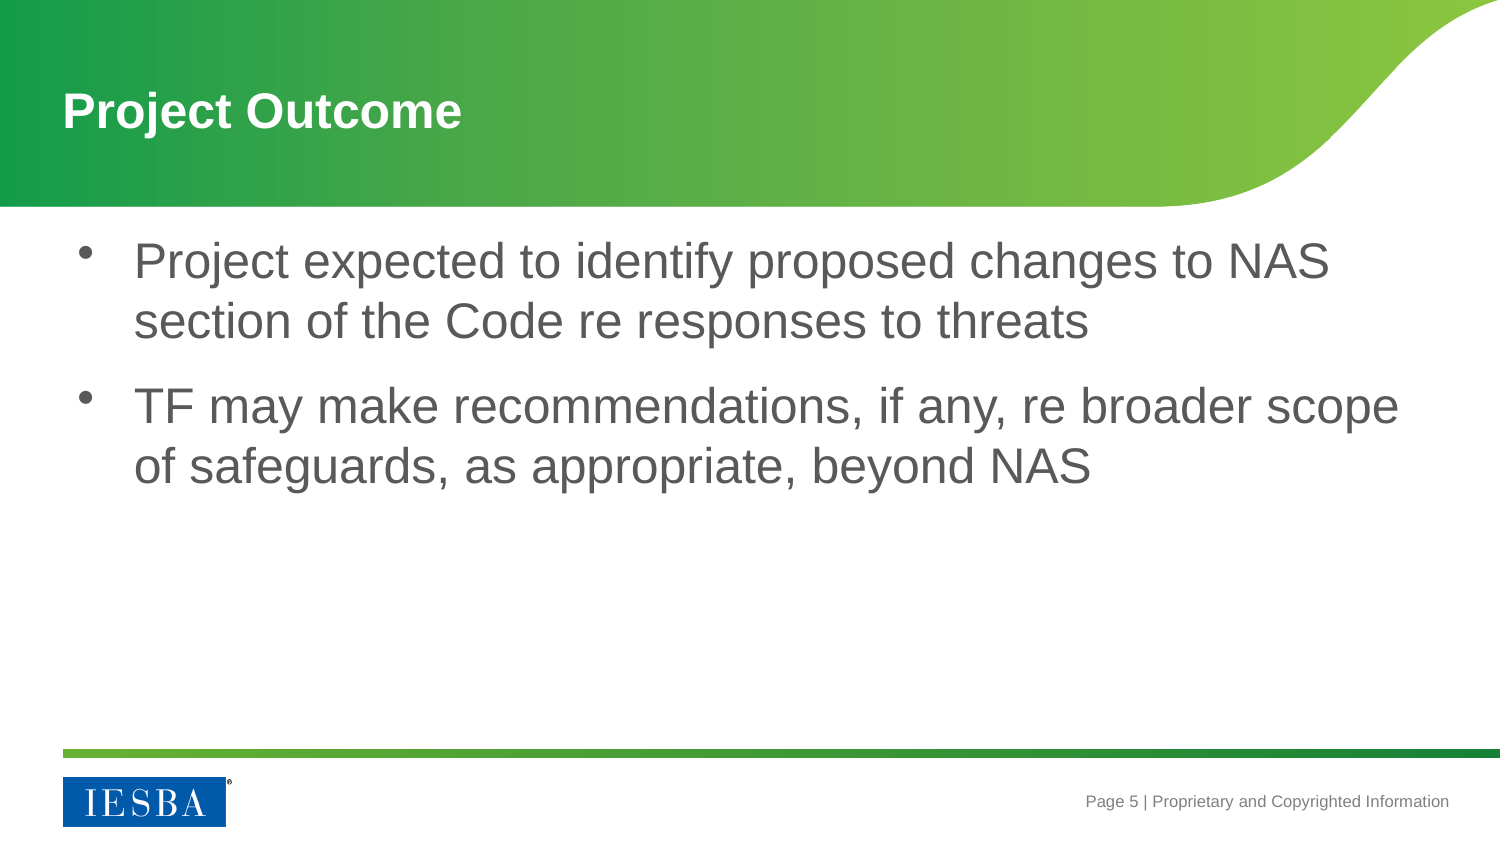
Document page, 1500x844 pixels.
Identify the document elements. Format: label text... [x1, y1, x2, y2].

picture [0, 0, 1500, 207]
list Project expected to identify proposed changes to NAS section of the Code re responses to threats TF may make recommendations, if any, re broader scope of safeguards, as appropriate, beyond NAS [62, 220, 1450, 724]
picture [63, 777, 232, 827]
title Project Outcome [62, 75, 1300, 142]
